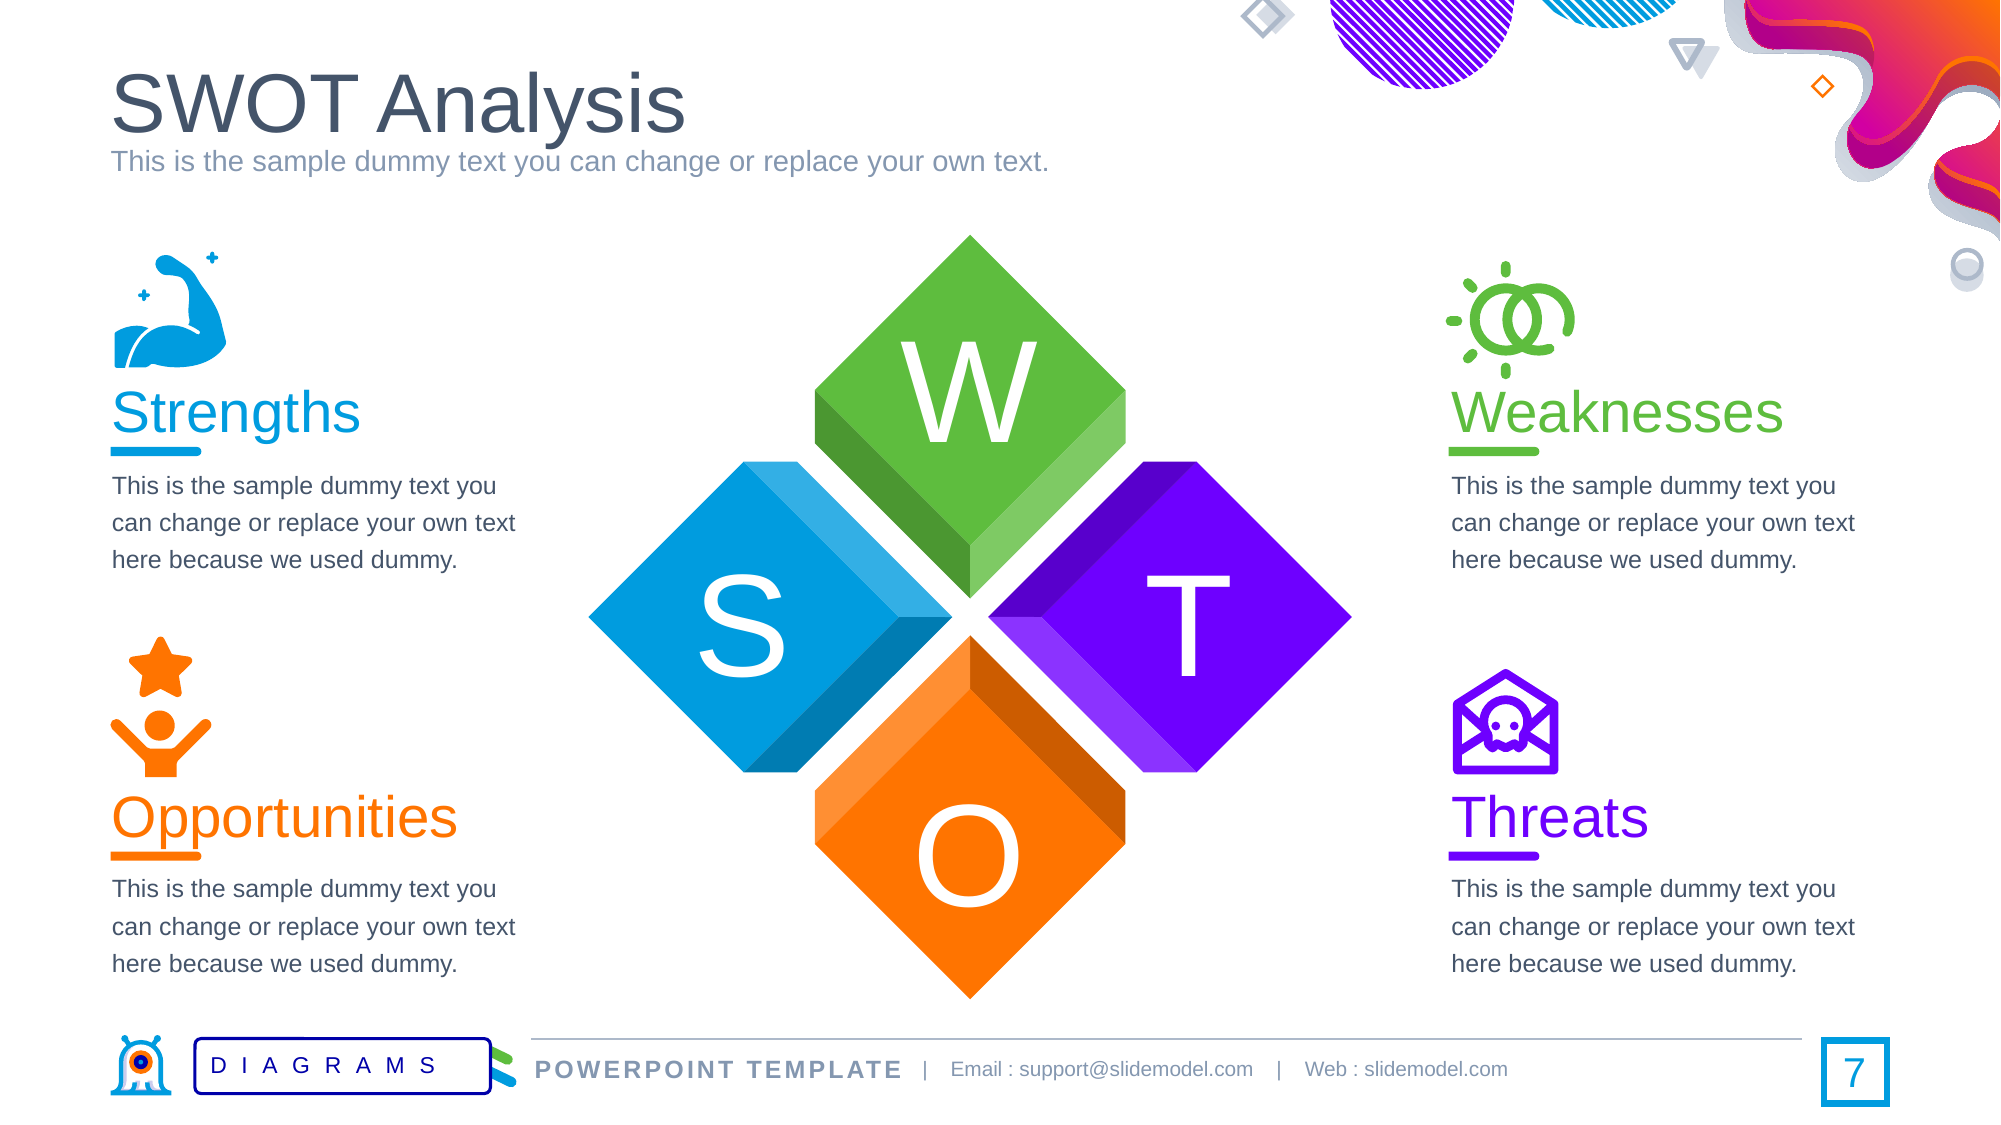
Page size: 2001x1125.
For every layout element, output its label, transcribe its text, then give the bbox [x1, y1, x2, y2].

text_box S [636, 556, 641, 712]
text_box [1462, 278, 1478, 293]
title SWOT Analysis [95, 42, 1887, 170]
text_box [114, 325, 149, 368]
text_box [1452, 668, 1559, 775]
text_box [1500, 362, 1511, 380]
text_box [641, 287, 1299, 946]
text_box [144, 710, 175, 741]
text_box [1447, 850, 1541, 862]
text_box Opportunities [97, 785, 548, 857]
text_box This is the sample dummy text you can change or replace your own text here because we used dummy. [97, 857, 548, 985]
text_box [128, 255, 227, 368]
subtitle This is the sample dummy text you can change or replace your own text. [95, 170, 1887, 179]
text_box Weaknesses [1436, 380, 1887, 452]
text_box [1445, 316, 1463, 326]
text_box [1500, 260, 1511, 278]
slide_number 7 [1822, 1040, 1887, 1101]
text_box [206, 251, 219, 264]
text_box [109, 445, 203, 458]
text_box [1447, 445, 1541, 458]
text_box [110, 719, 212, 778]
text_box [129, 636, 193, 698]
text_box This is the sample dummy text you can change or replace your own text here because we used dummy. [1436, 454, 1887, 582]
text_box [1462, 348, 1478, 364]
text_box This is the sample dummy text you can change or replace your own text here because we used dummy. [97, 454, 548, 582]
text_box This is the sample dummy text you can change or replace your own text here because we used dummy. [1436, 857, 1887, 985]
text_box [109, 850, 203, 862]
text_box Strengths [97, 380, 548, 452]
text_box Threats [1436, 785, 1887, 857]
text_box [1469, 283, 1575, 356]
